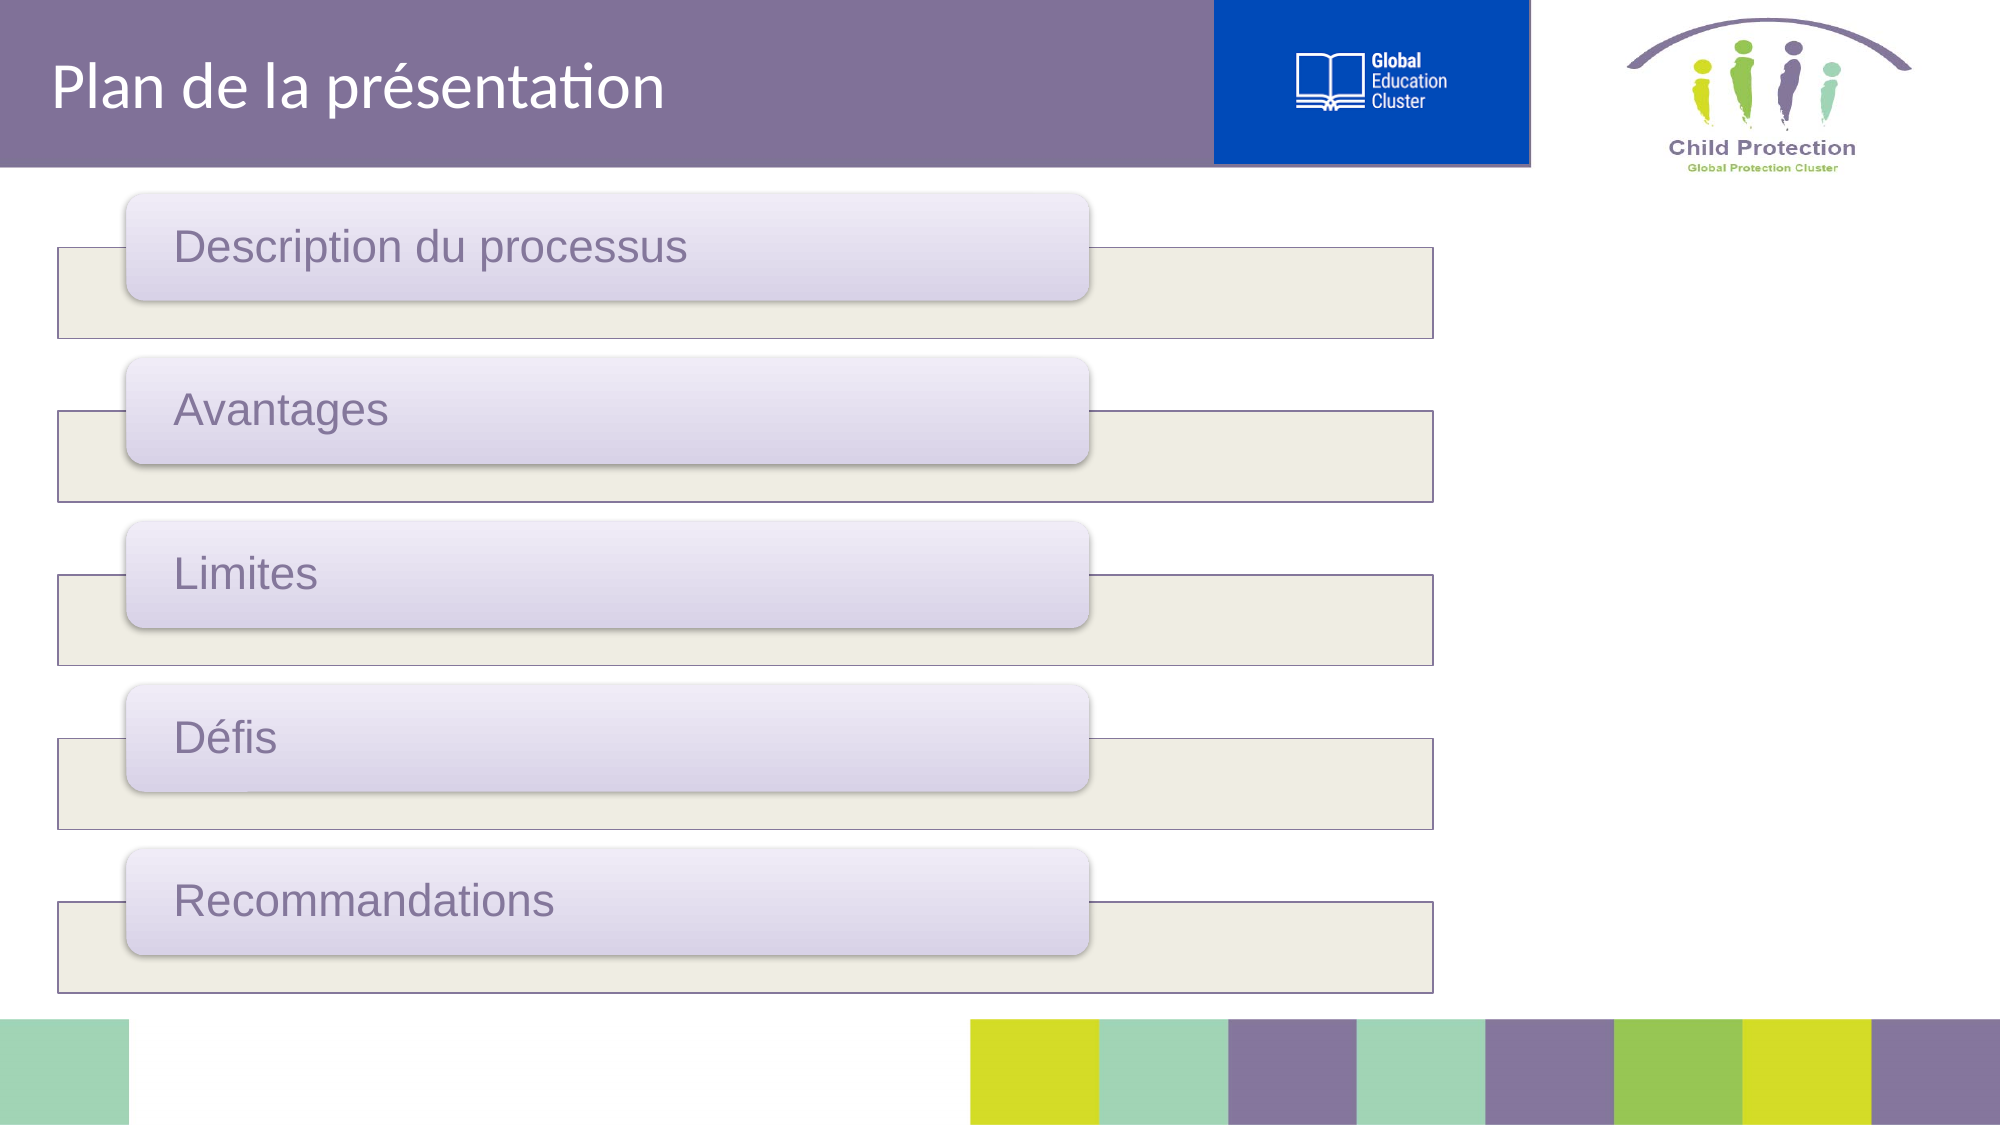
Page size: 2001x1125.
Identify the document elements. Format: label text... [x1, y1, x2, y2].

title Plan de la présentation [36, 34, 1209, 130]
picture [0, 0, 2000, 175]
picture [0, 1019, 2000, 1125]
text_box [57, 189, 1434, 998]
